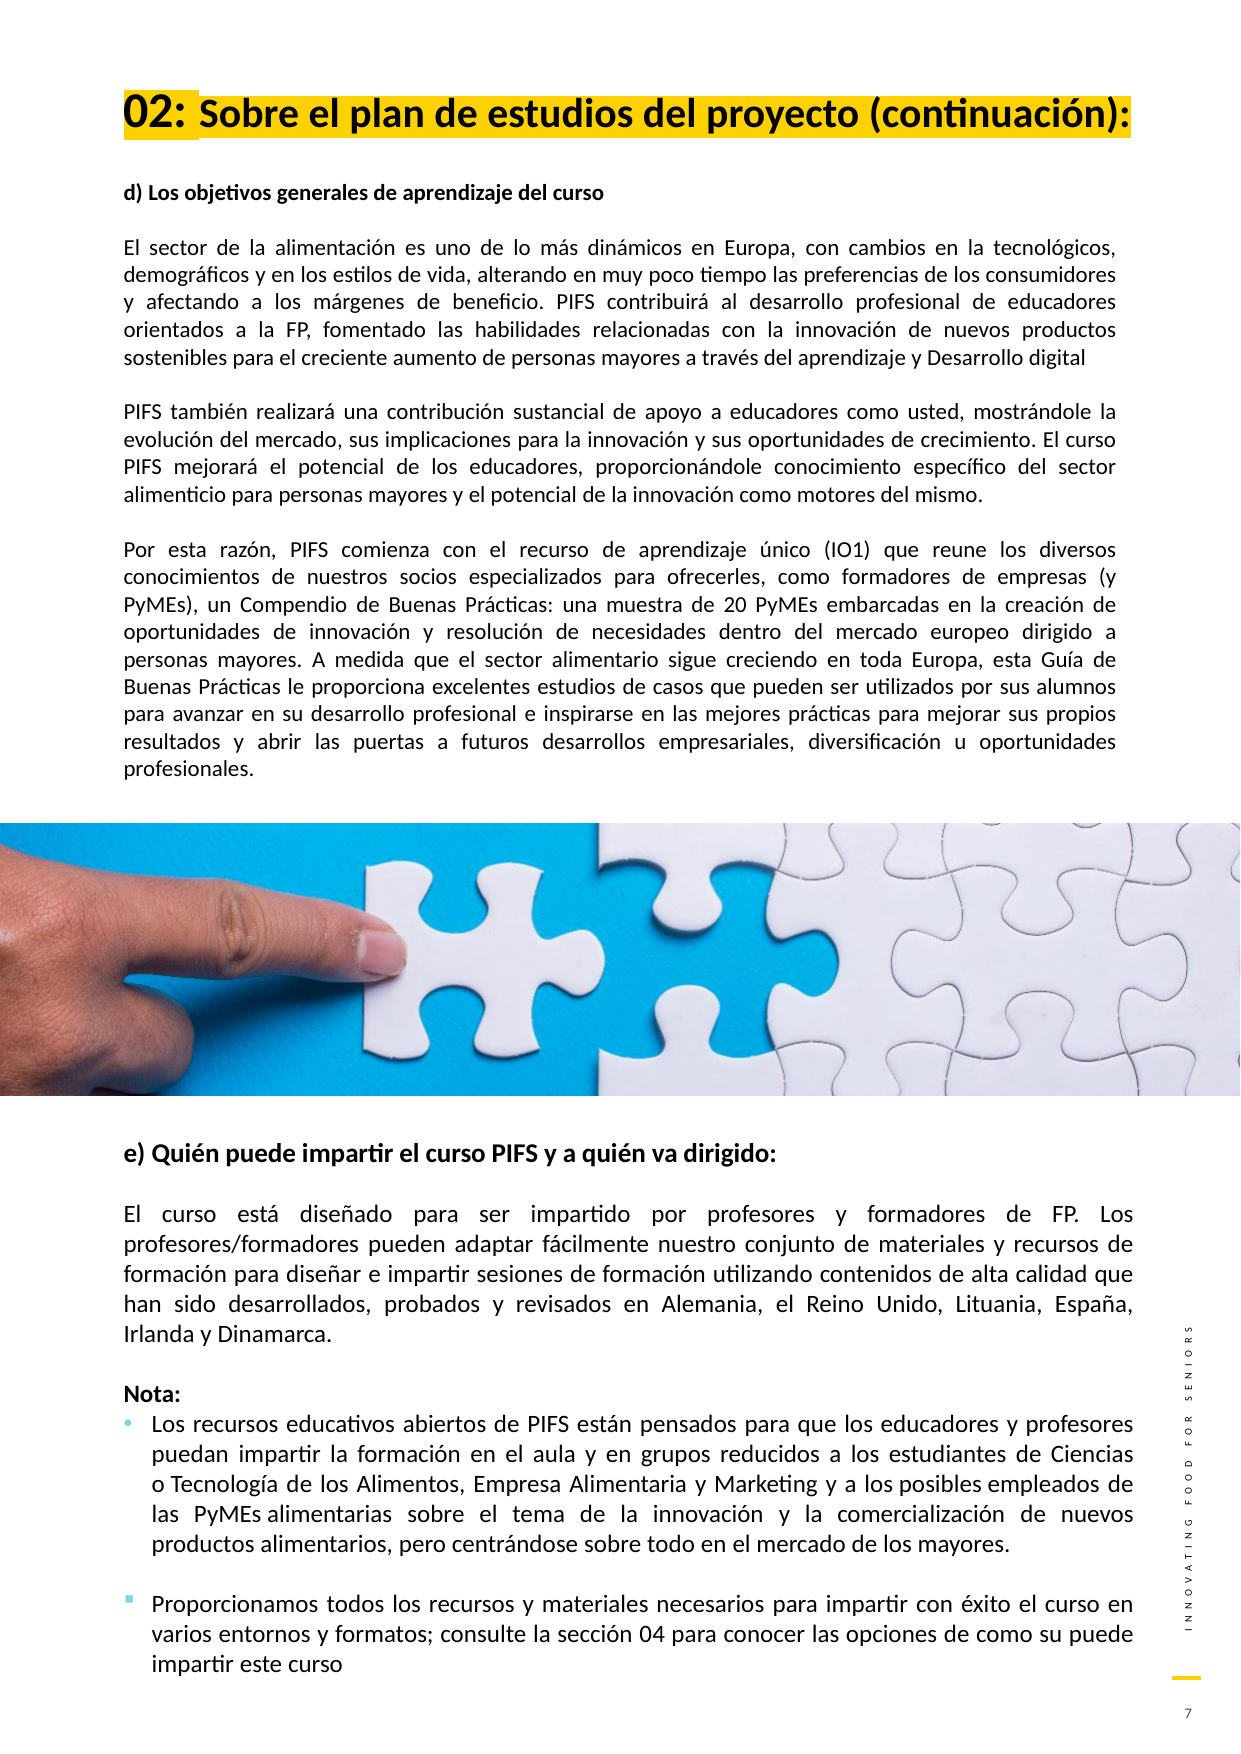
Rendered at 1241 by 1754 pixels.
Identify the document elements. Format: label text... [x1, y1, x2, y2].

list 02: Sobre el plan de estudios del proyecto (continuación): [108, 77, 1230, 181]
picture [0, 844, 606, 1096]
picture [598, 823, 1241, 1096]
text_box e) Quién puede impartir el curso PIFS y a quién va dirigido: El curso está diseñado para ser impartido por profesores y formadores de FP. Los profesores/formadores pueden adaptar fácilmente nuestro conjunto de materiales y recursos de formación para diseñar e impartir sesiones de formación utilizando contenidos de alta calidad que han sido desarrollados, probados y revisados en Alemania, el Reino Unido, Lituania, España, Irlanda y Dinamarca. Nota: Los recursos educativos abiertos de PIFS están pensados para que los educadores y profesores puedan impartir la formación en el aula y en grupos reducidos a los estudiantes de Ciencias o Tecnología de los Alimentos, Empresa Alimentaria y Marketing y a los posibles empleados de las PyMEs alimentarias sobre el tema de la innovación y la comercialización de nuevos productos alimentarios, pero centrándose sobre todo en el mercado de los mayores. Proporcionamos todos los recursos y materiales necesarios para impartir con éxito el curso en varios entornos y formatos; consulte la sección 04 para conocer las opciones de como su puede impartir este curso [108, 1128, 1149, 1685]
list d) Los objetivos generales de aprendizaje del curso El sector de la alimentación es uno de lo más dinámicos en Europa, con cambios en la tecnológicos, demográficos y en los estilos de vida, alterando en muy poco tiempo las preferencias de los consumidores y afectando a los márgenes de beneficio. PIFS contribuirá al desarrollo profesional de educadores orientados a la FP, fomentado las habilidades relacionadas con la innovación de nuevos productos sostenibles para el creciente aumento de personas mayores a través del aprendizaje y Desarrollo digital PIFS también realizará una contribución sustancial de apoyo a educadores como usted, mostrándole la evolución del mercado, sus implicaciones para la innovación y sus oportunidades de crecimiento. El curso PIFS mejorará el potencial de los educadores, proporcionándole conocimiento específico del sector alimenticio para personas mayores y el potencial de la innovación como motores del mismo. Por esta razón, PIFS comienza con el recurso de aprendizaje único (IO1) que reune los diversos conocimientos de nuestros socios especializados para ofrecerles, como formadores de empresas (y PyMEs), un Compendio de Buenas Prácticas: una muestra de 20 PyMEs embarcadas en la creación de oportunidades de innovación y resolución de necesidades dentro del mercado europeo dirigido a personas mayores. A medida que el sector alimentario sigue creciendo en toda Europa, esta Guía de Buenas Prácticas le proporciona excelentes estudios de casos que pueden ser utilizados por sus alumnos para avanzar en su desarrollo profesional e inspirarse en las mejores prácticas para mejorar sus propios resultados y abrir las puertas a futuros desarrollos empresariales, diversificación u oportunidades profesionales. [108, 181, 1132, 732]
